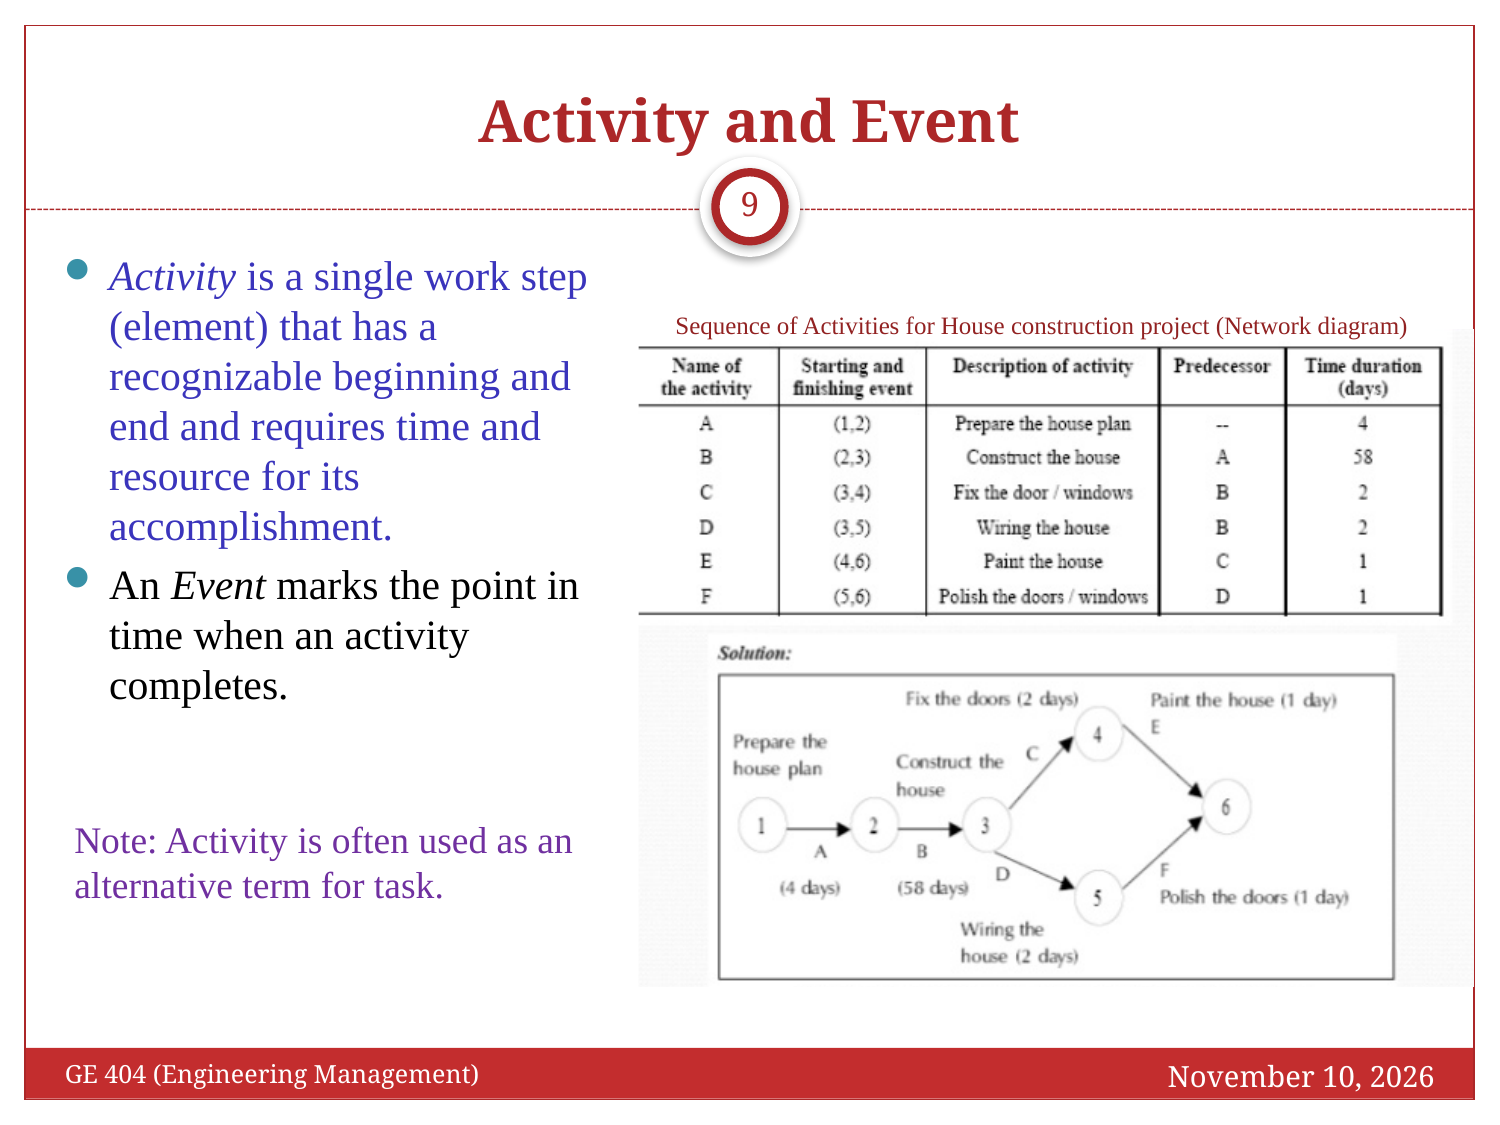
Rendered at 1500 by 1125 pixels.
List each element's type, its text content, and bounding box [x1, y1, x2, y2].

list Activity is a single work step (element) that has a recognizable beginning and end and requires time and resource for its accomplishment. An Event marks the point in time when an activity completes. [49, 241, 650, 729]
slide_number 9 [712, 169, 788, 243]
text_box Sequence of Activities for House construction project (Network diagram) [660, 302, 1436, 326]
title Activity and Event [49, 37, 1450, 162]
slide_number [950, 1050, 1450, 1111]
text_box Note: Activity is often used as an alternative term for task. [59, 808, 628, 914]
picture [638, 329, 1475, 988]
footer GE 404 (Engineering Management) [50, 1051, 638, 1112]
